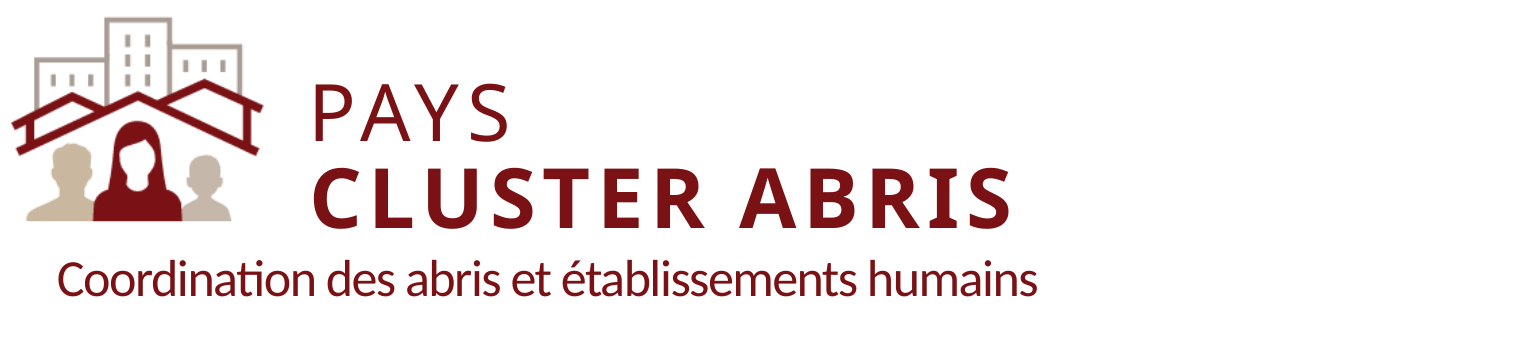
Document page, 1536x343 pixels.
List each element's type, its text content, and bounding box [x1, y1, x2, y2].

text_box CLUSTER ABRIS [294, 138, 1201, 253]
text_box PAYS [293, 54, 1164, 165]
text_box Coordination des abris et établissements humains [42, 236, 1054, 315]
picture [2, 0, 270, 232]
